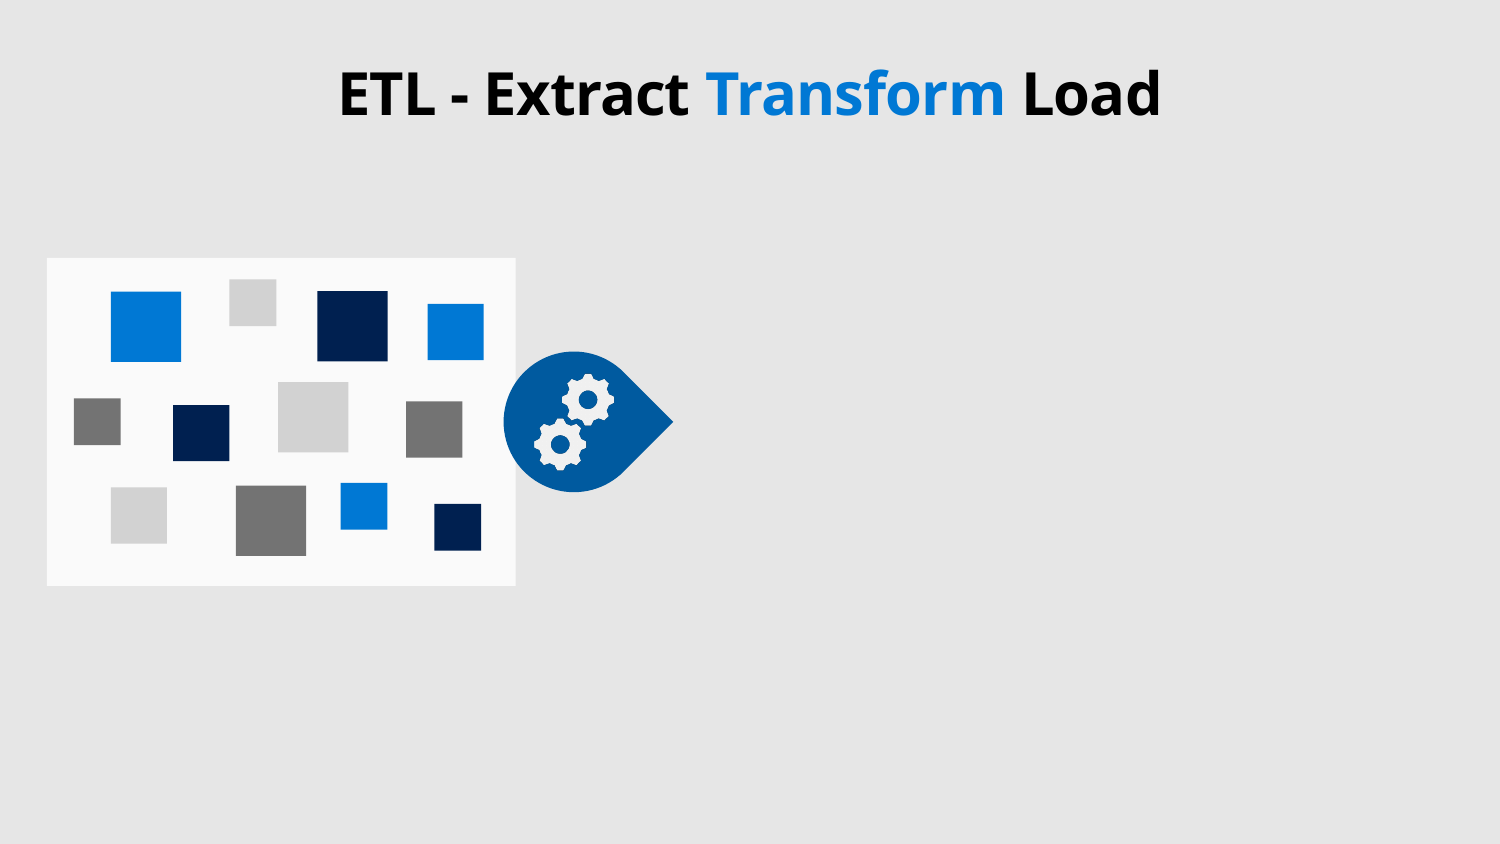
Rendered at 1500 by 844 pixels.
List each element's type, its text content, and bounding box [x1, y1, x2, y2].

title ETL - Extract Transform Load [70, 56, 1430, 127]
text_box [46, 257, 516, 587]
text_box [503, 351, 645, 493]
